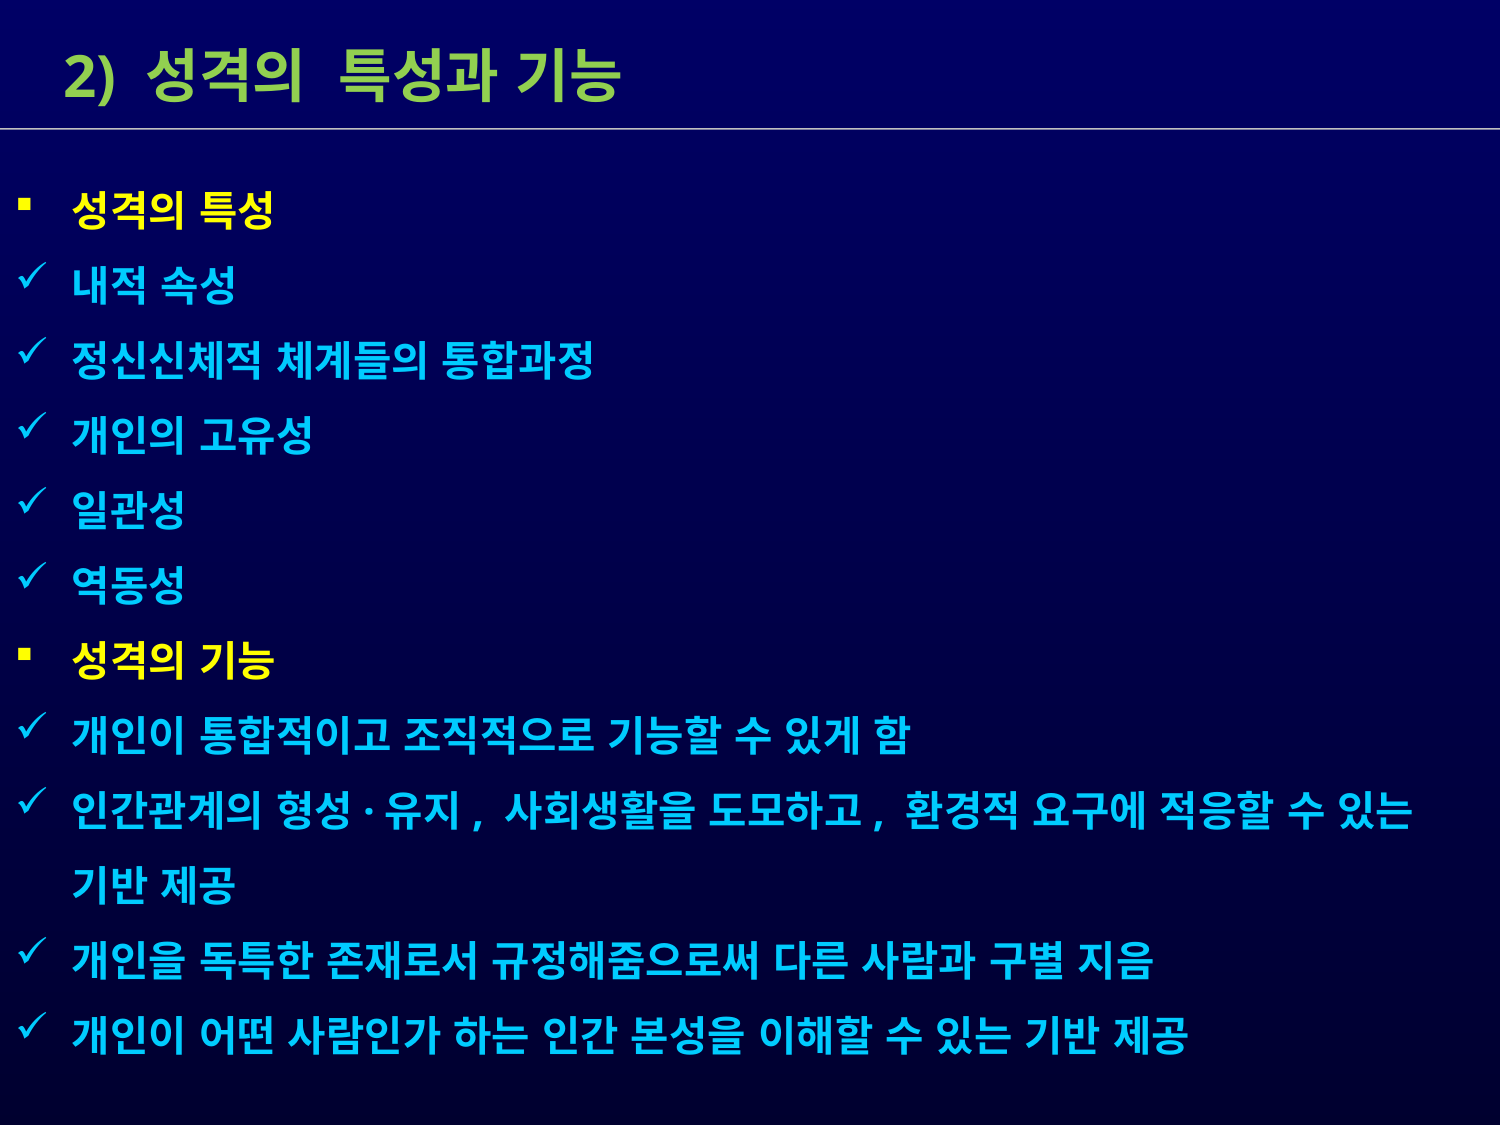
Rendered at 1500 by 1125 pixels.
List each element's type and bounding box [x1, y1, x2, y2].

text_box [0, 31, 1500, 1077]
